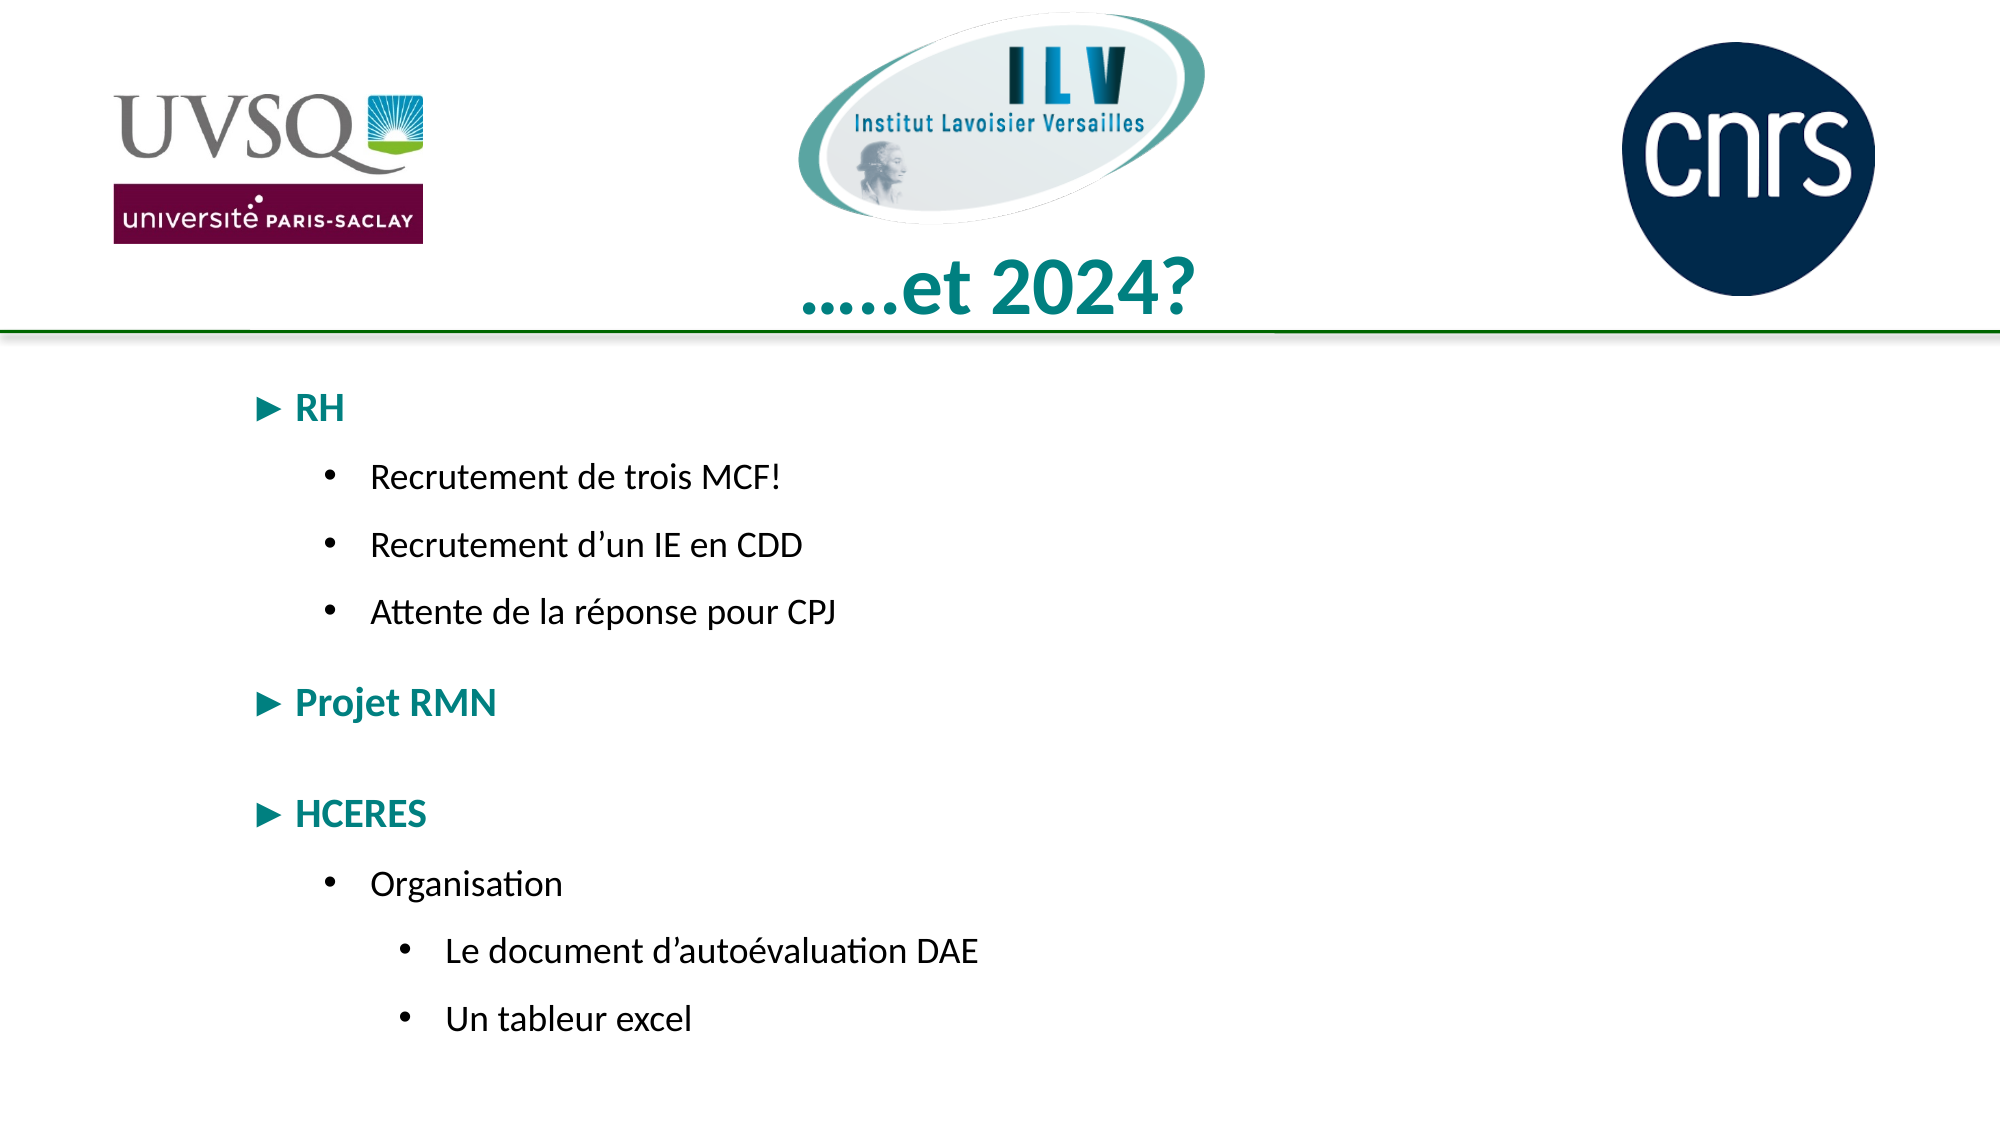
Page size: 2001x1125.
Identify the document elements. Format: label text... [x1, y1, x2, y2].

text_box ► RH Recrutement de trois MCF! Recrutement d’un IE en CDD Attente de la réponse pour CPJ [233, 347, 1630, 640]
text_box ► Projet RMN [233, 642, 1630, 732]
picture [1622, 42, 1875, 296]
picture [113, 94, 423, 244]
text_box …..et 2024? [248, 332, 1749, 339]
picture [795, 8, 1209, 229]
text_box …..et 2024? [248, 173, 1749, 331]
text_box ► HCERES Organisation Le document d’autoévaluation DAE Un tableur excel [233, 753, 1630, 1047]
